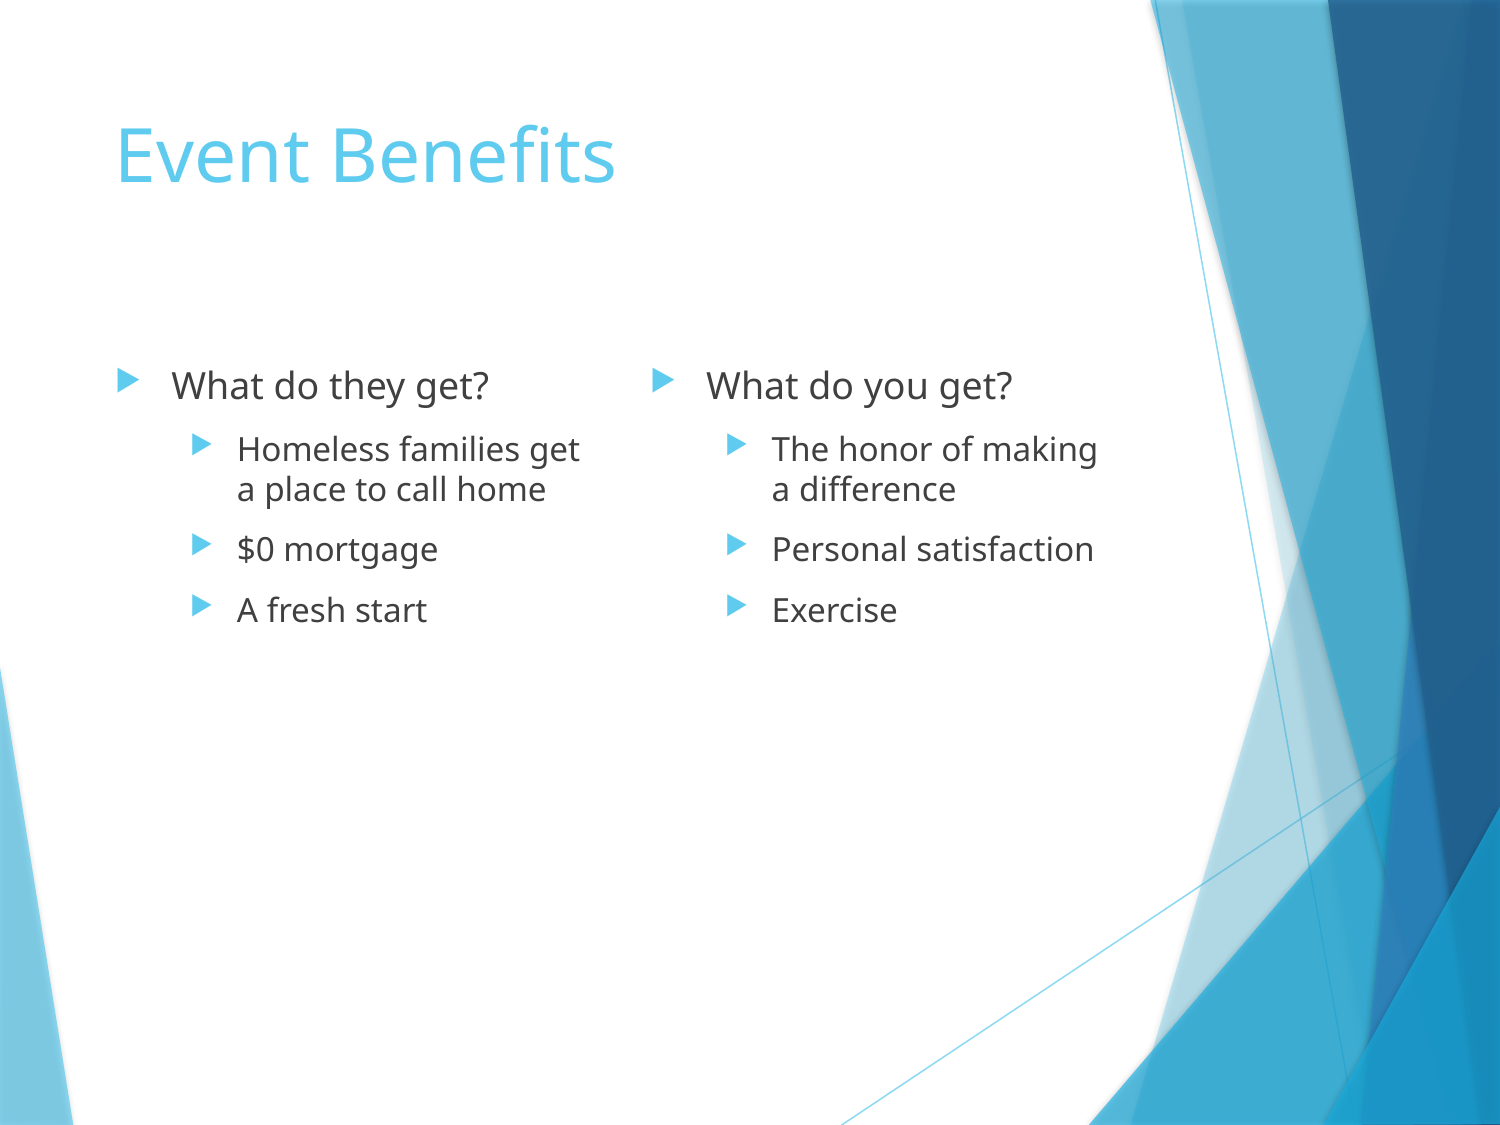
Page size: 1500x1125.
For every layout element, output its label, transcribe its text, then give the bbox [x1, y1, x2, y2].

list What do they get? Homeless families get a place to call home $0 mortgage A fresh start [99, 354, 607, 992]
title Event Benefits [99, 99, 1142, 317]
list What do you get? The honor of making a difference Personal satisfaction Exercise [634, 354, 1142, 992]
